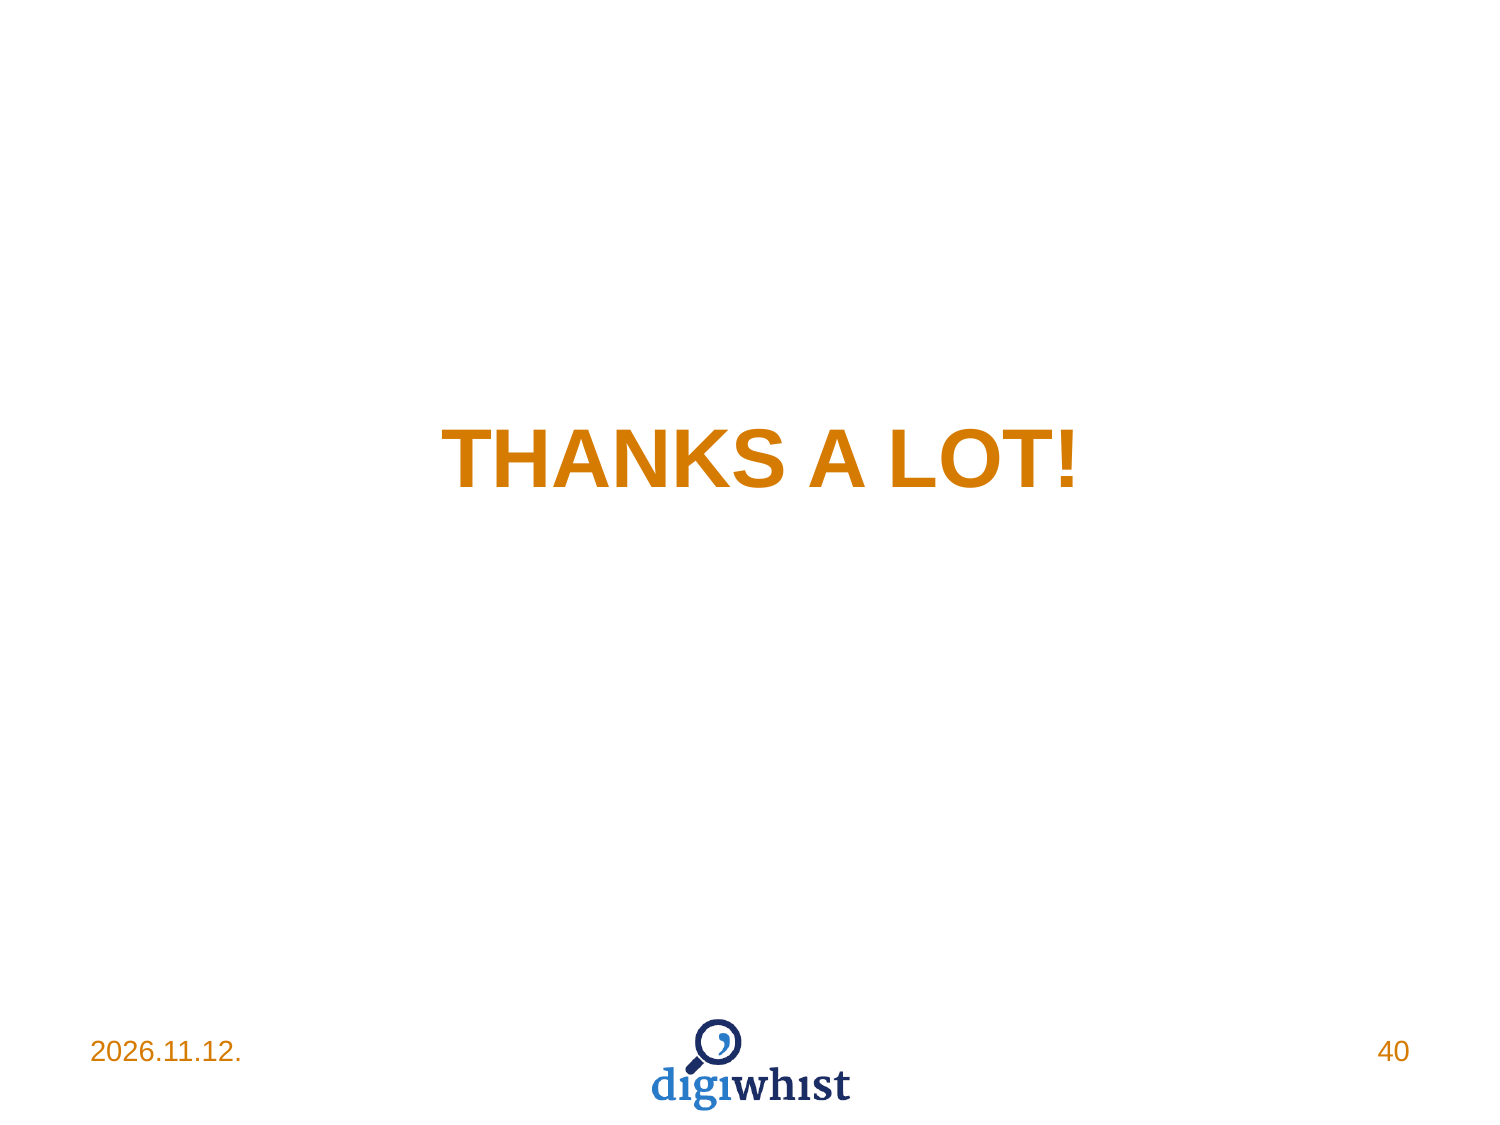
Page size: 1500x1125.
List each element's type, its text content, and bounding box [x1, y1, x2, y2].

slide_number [74, 1024, 426, 1103]
title Thanks a lot! [123, 397, 1399, 516]
slide_number 40 [1074, 1024, 1426, 1103]
picture [642, 1012, 858, 1115]
